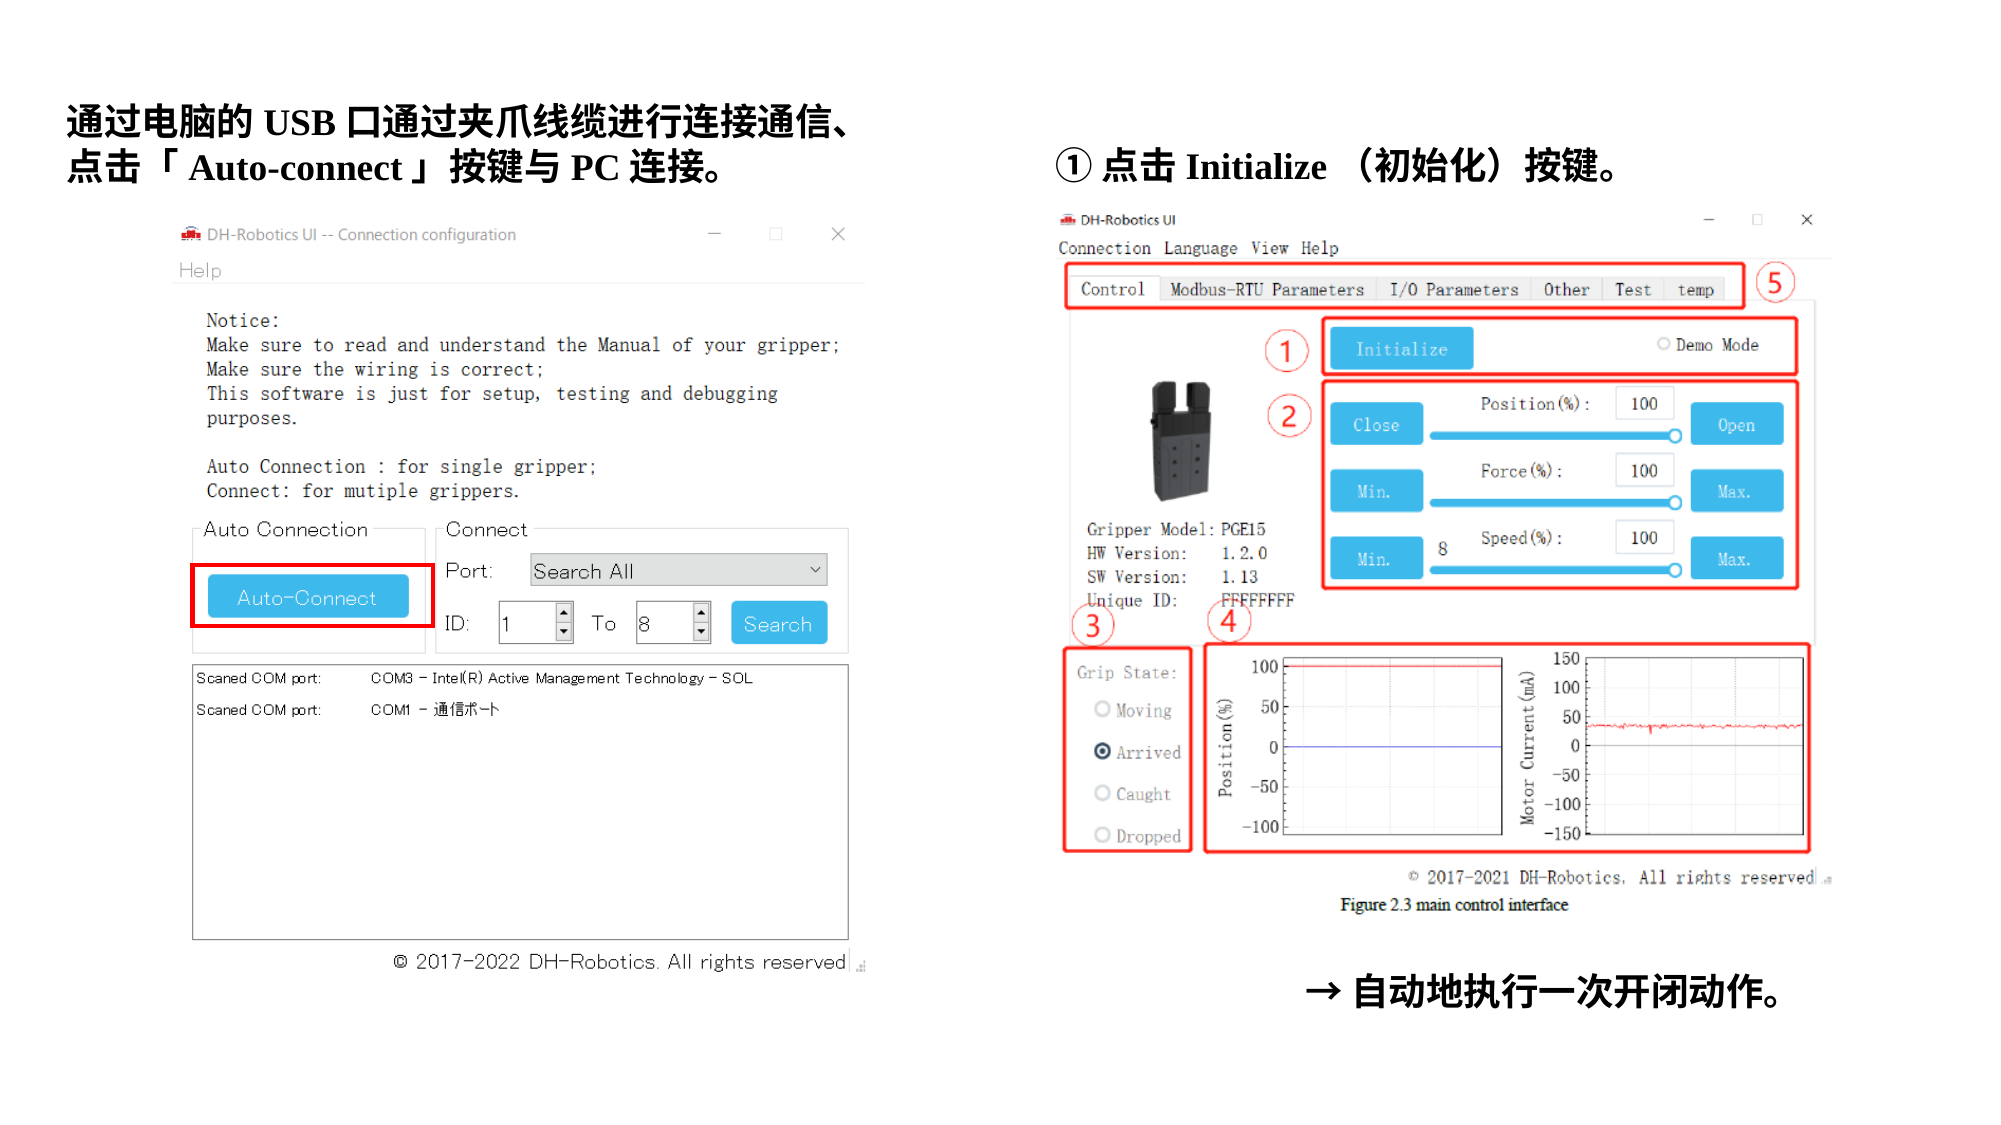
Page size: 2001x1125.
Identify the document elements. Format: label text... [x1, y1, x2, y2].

picture [1043, 209, 1863, 917]
text_box →自动地执行一次开闭动作。 [1290, 960, 1962, 1020]
text_box 通过电脑的USB口通过夹爪线缆进行连接通信、 点击「Auto-connect」按键与PC连接。 [52, 90, 1000, 196]
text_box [171, 217, 866, 974]
text_box ①点击Initialize（初始化）按键。 [1040, 134, 1748, 195]
